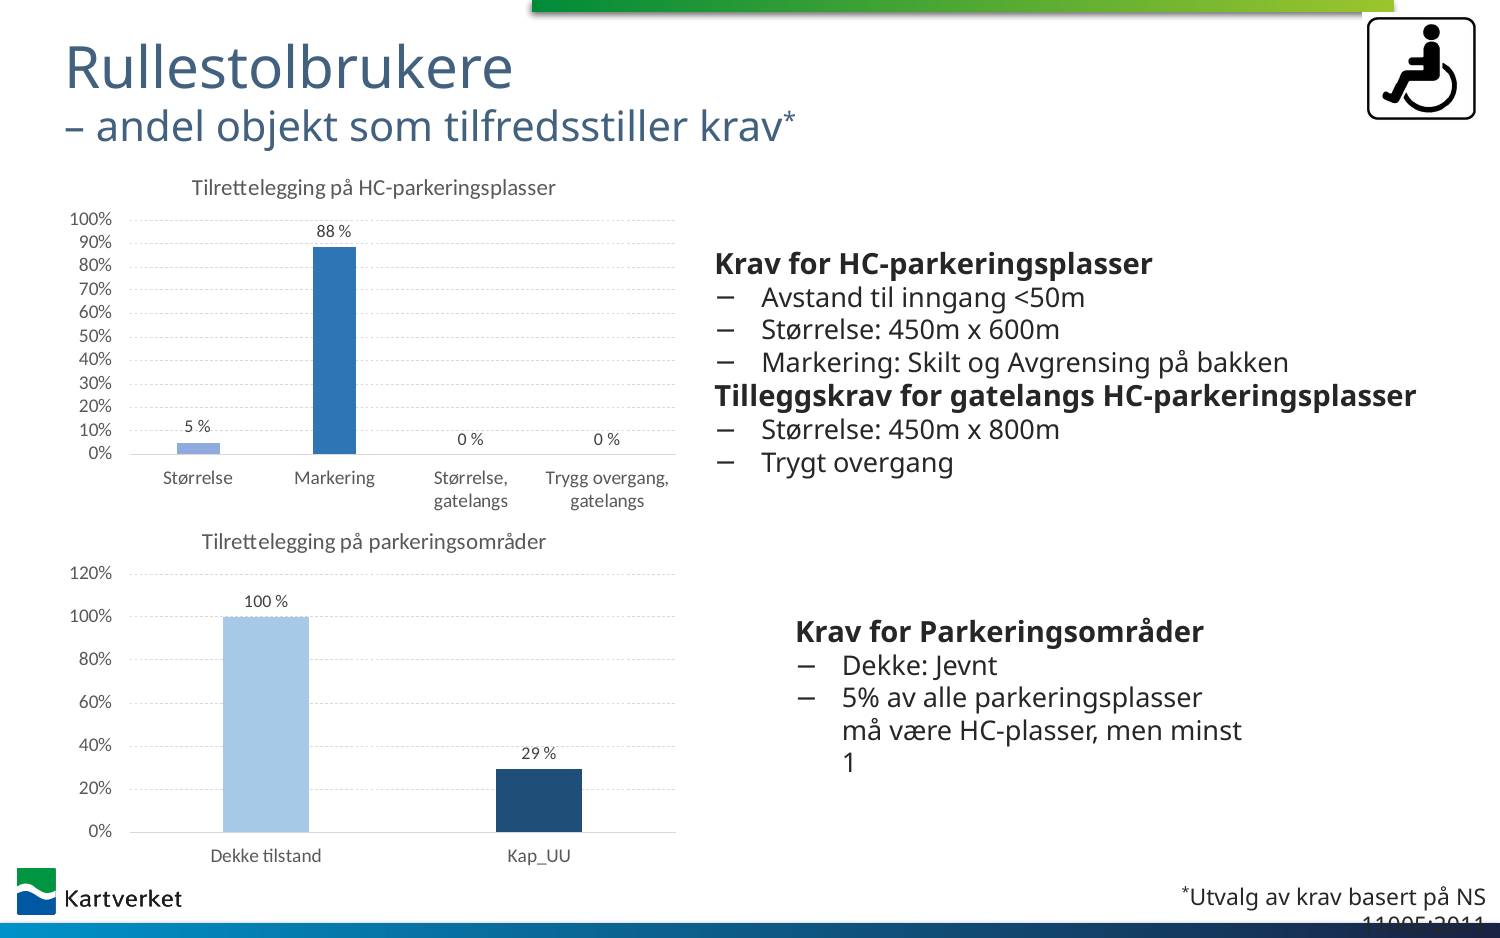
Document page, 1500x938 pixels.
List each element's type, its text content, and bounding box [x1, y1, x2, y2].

picture [1362, 12, 1481, 126]
picture [62, 520, 687, 874]
text_box Krav for HC-parkeringsplasser Avstand til inngang <50m Størrelse: 450m x 600m Markering: Skilt og Avgrensing på bakken Tilleggskrav for gatelangs HC-parkeringsplasser Størrelse: 450m x 800m Trygt overgang [699, 237, 1433, 485]
text_box Rullestolbrukere – andel objekt som tilfredsstiller krav* [49, 25, 1431, 158]
picture [62, 166, 687, 519]
text_box *Utvalg av krav basert på NS 11005:2011 [1068, 873, 1500, 938]
text_box Krav for Parkeringsområder Dekke: Jevnt 5% av alle parkeringsplasser må være HC-plasser, men minst 1 [780, 605, 1261, 786]
